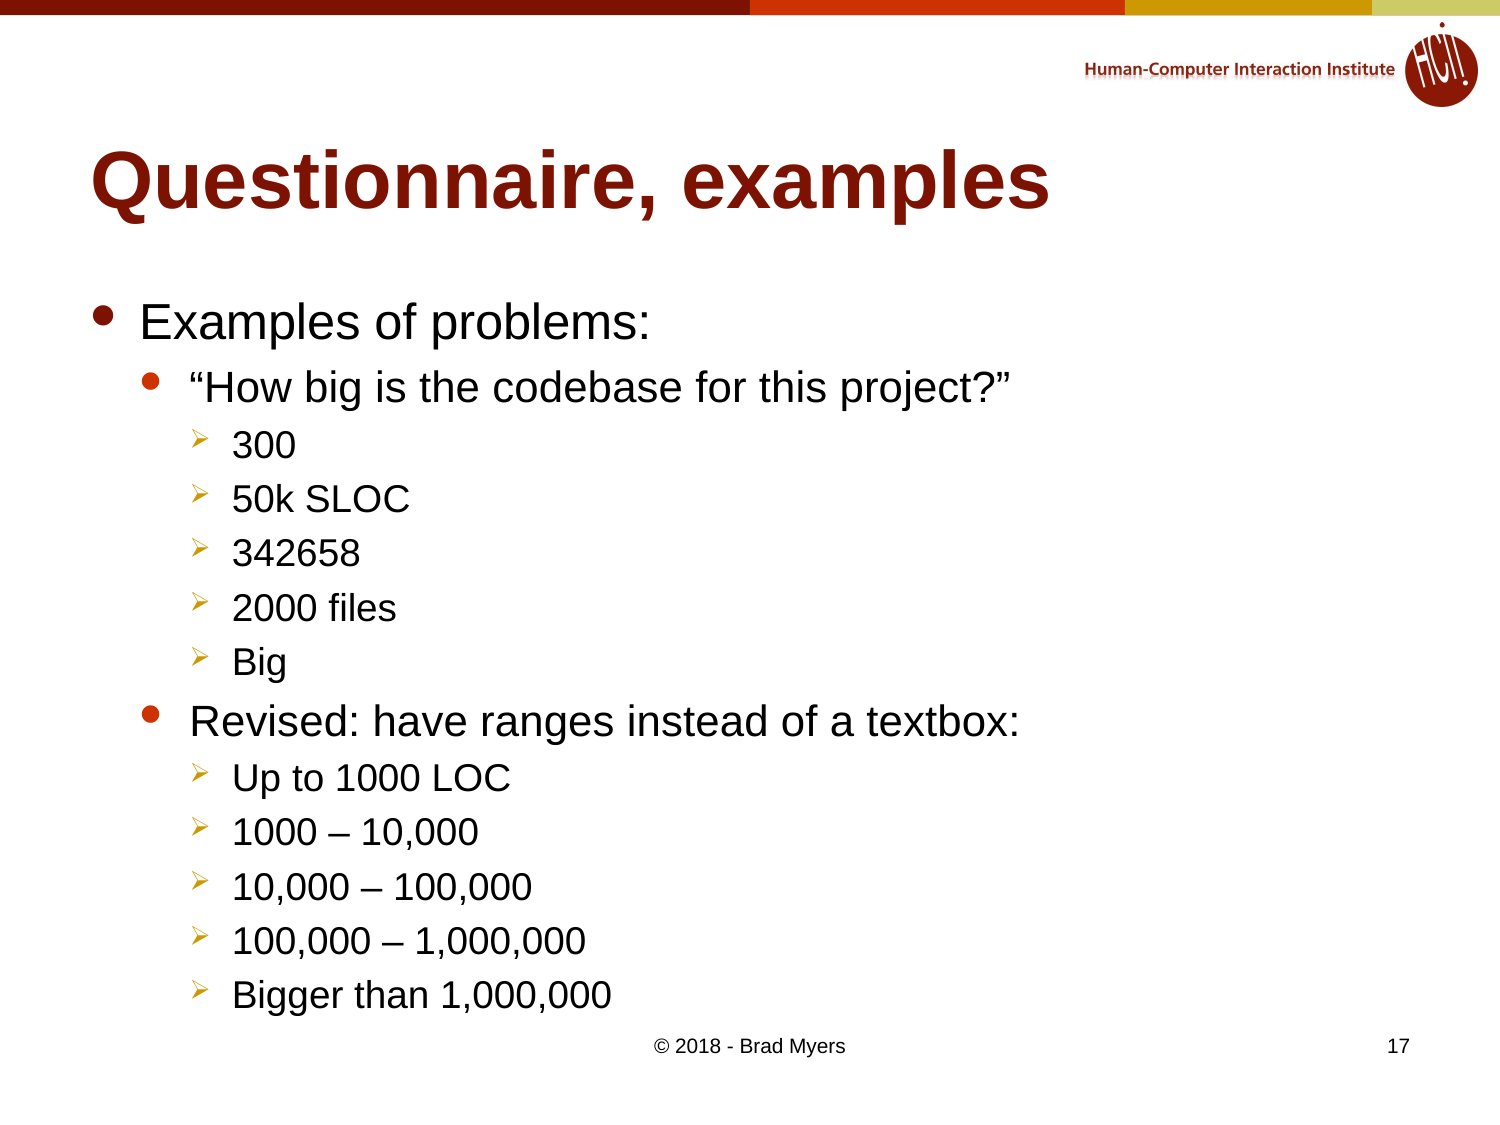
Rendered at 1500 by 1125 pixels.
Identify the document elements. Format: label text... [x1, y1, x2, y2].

list Examples of problems: “How big is the codebase for this project?” 300 50k SLOC 342658 2000 files Big Revised: have ranges instead of a textbox: Up to 1000 LOC 1000 – 10,000 10,000 – 100,000 100,000 – 1,000,000 Bigger than 1,000,000 [74, 281, 1426, 1026]
title Questionnaire, examples [74, 19, 1313, 233]
footer © 2018 - Brad Myers [512, 1024, 988, 1101]
slide_number 17 [1074, 1024, 1426, 1101]
picture [1313, 22, 1478, 107]
